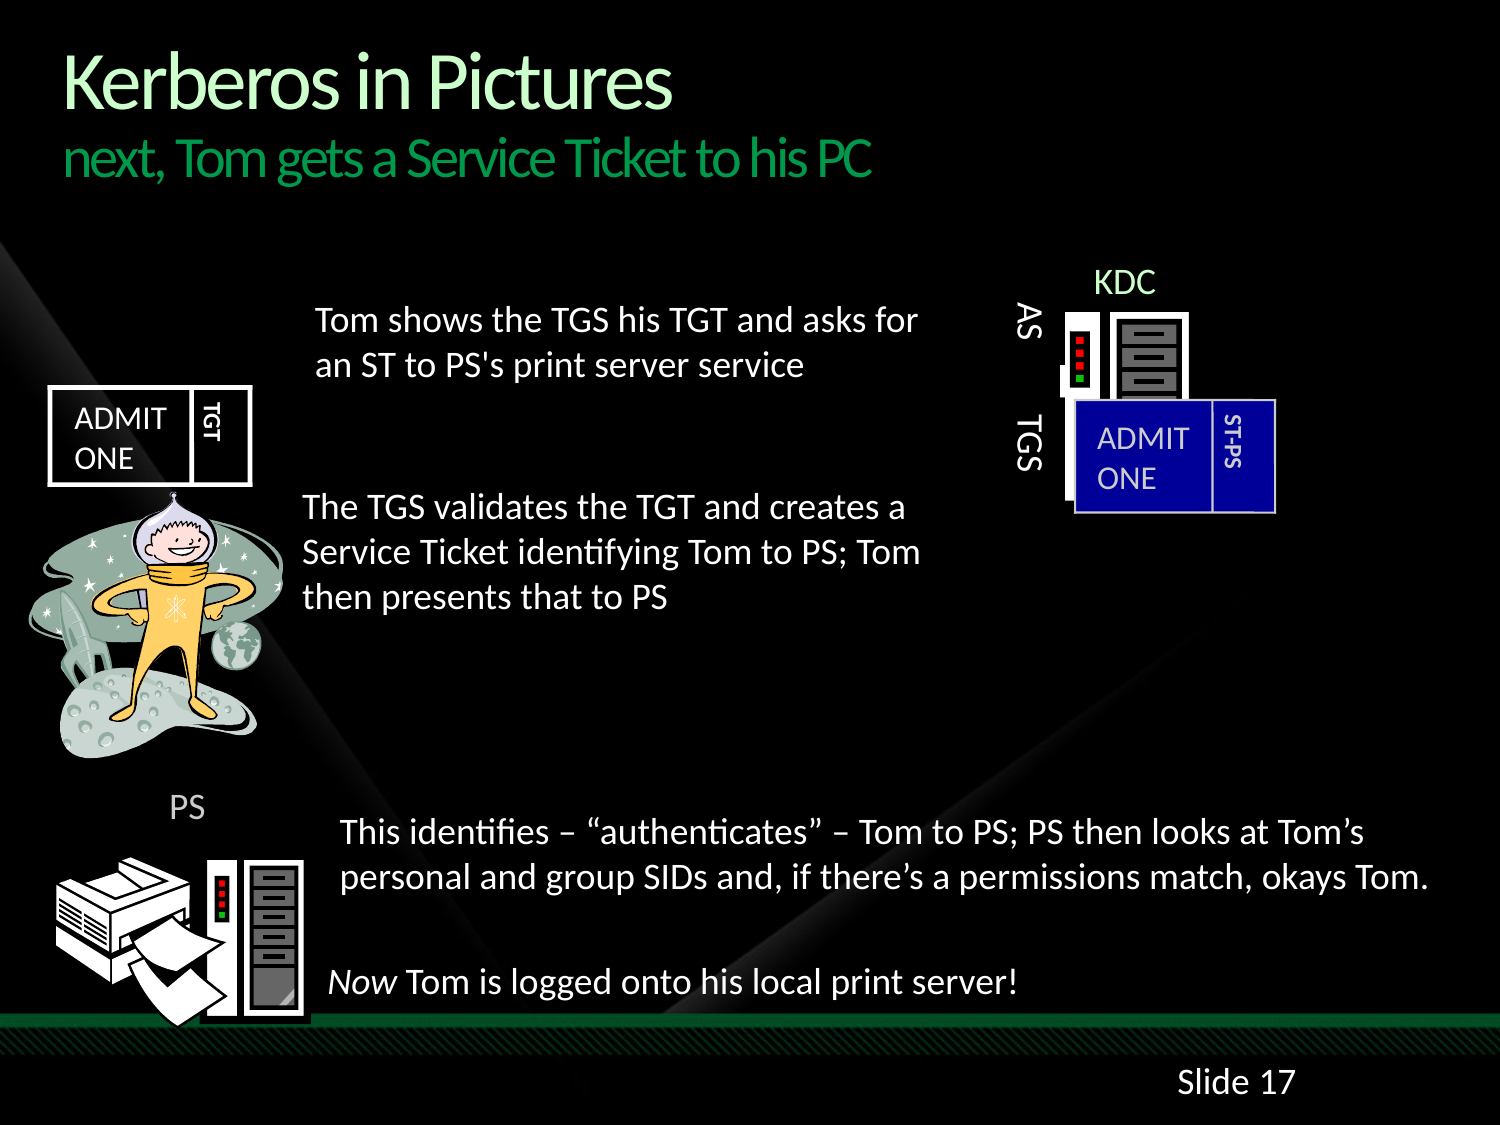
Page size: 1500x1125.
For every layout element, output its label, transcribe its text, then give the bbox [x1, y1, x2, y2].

text_box Now Tom is logged onto his local print server! [318, 949, 1113, 1010]
footer Slide 17 [1162, 1050, 1500, 1125]
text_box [1074, 399, 1276, 513]
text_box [49, 387, 251, 485]
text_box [987, 249, 1201, 513]
picture [0, 0, 1500, 1125]
title Kerberos in Pictures next, Tom gets a Service Ticket to his PC [62, 37, 1438, 147]
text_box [49, 849, 313, 1030]
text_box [62, 774, 1451, 907]
text_box Tom shows the TGS his TGT and asks for an ST to PS's print server service [300, 287, 950, 393]
text_box The TGS validates the TGT and creates a Service Ticket identifying Tom to PS; Tom then presents that to PS [287, 474, 950, 625]
